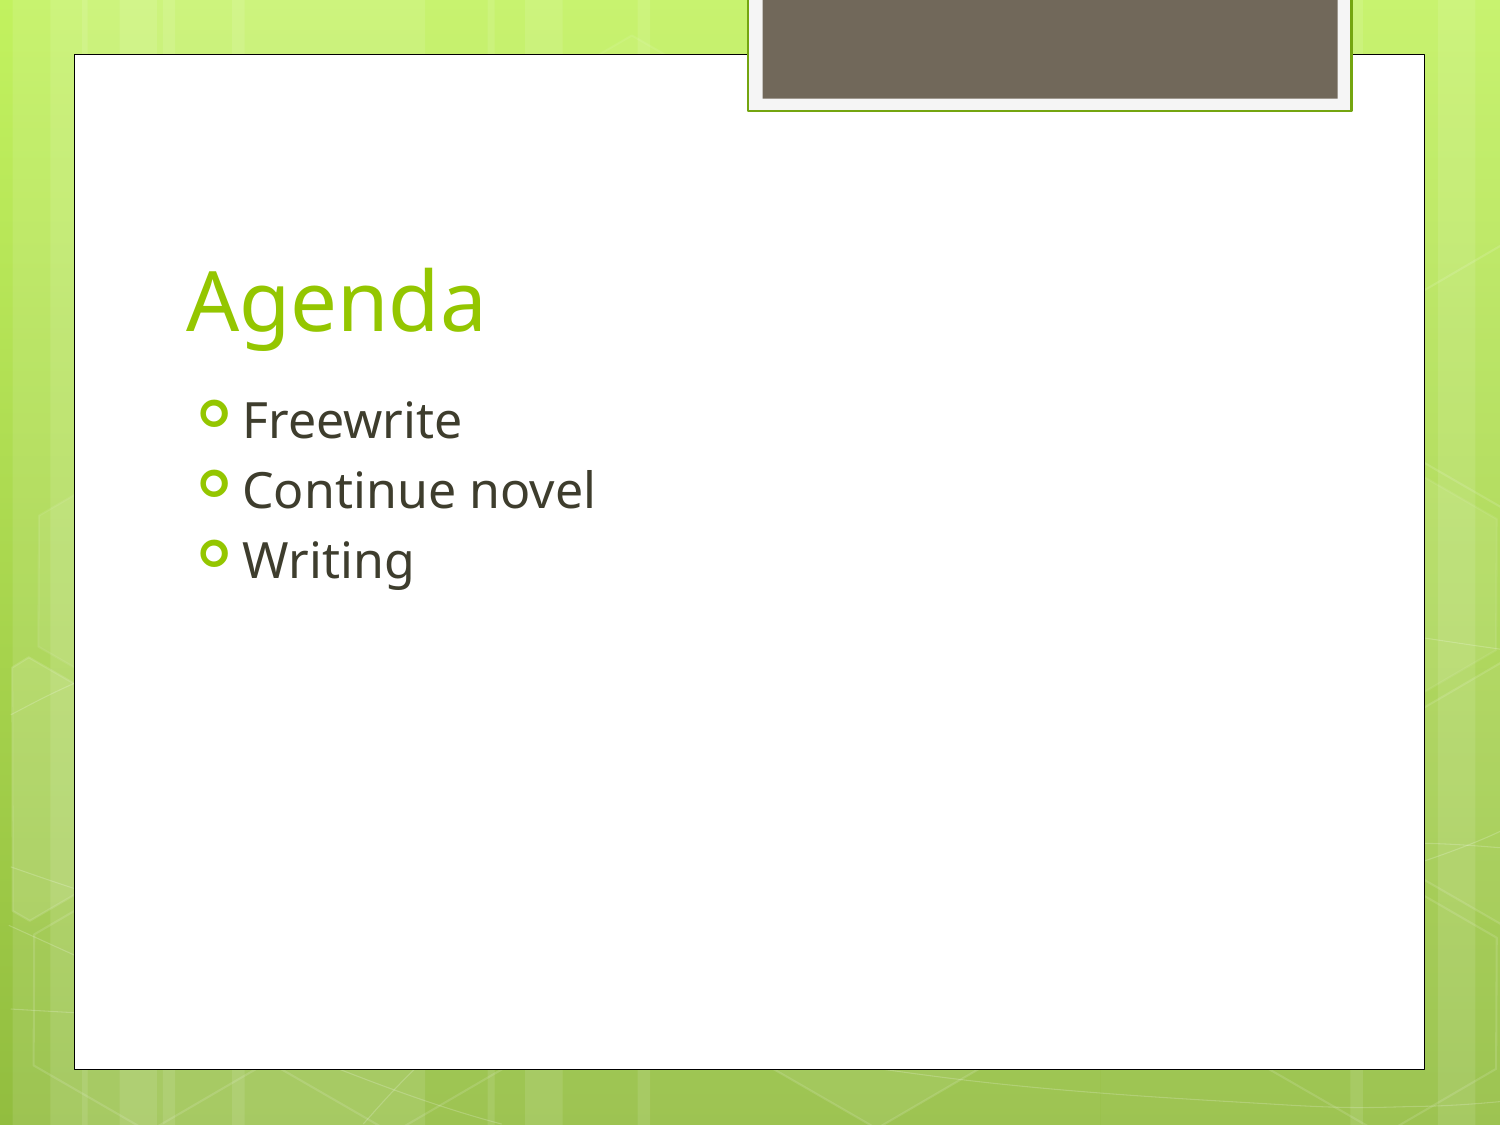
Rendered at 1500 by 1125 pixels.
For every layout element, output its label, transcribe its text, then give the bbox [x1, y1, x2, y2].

list Freewrite Continue novel Writing [171, 381, 1283, 957]
title Agenda [171, 168, 1324, 357]
